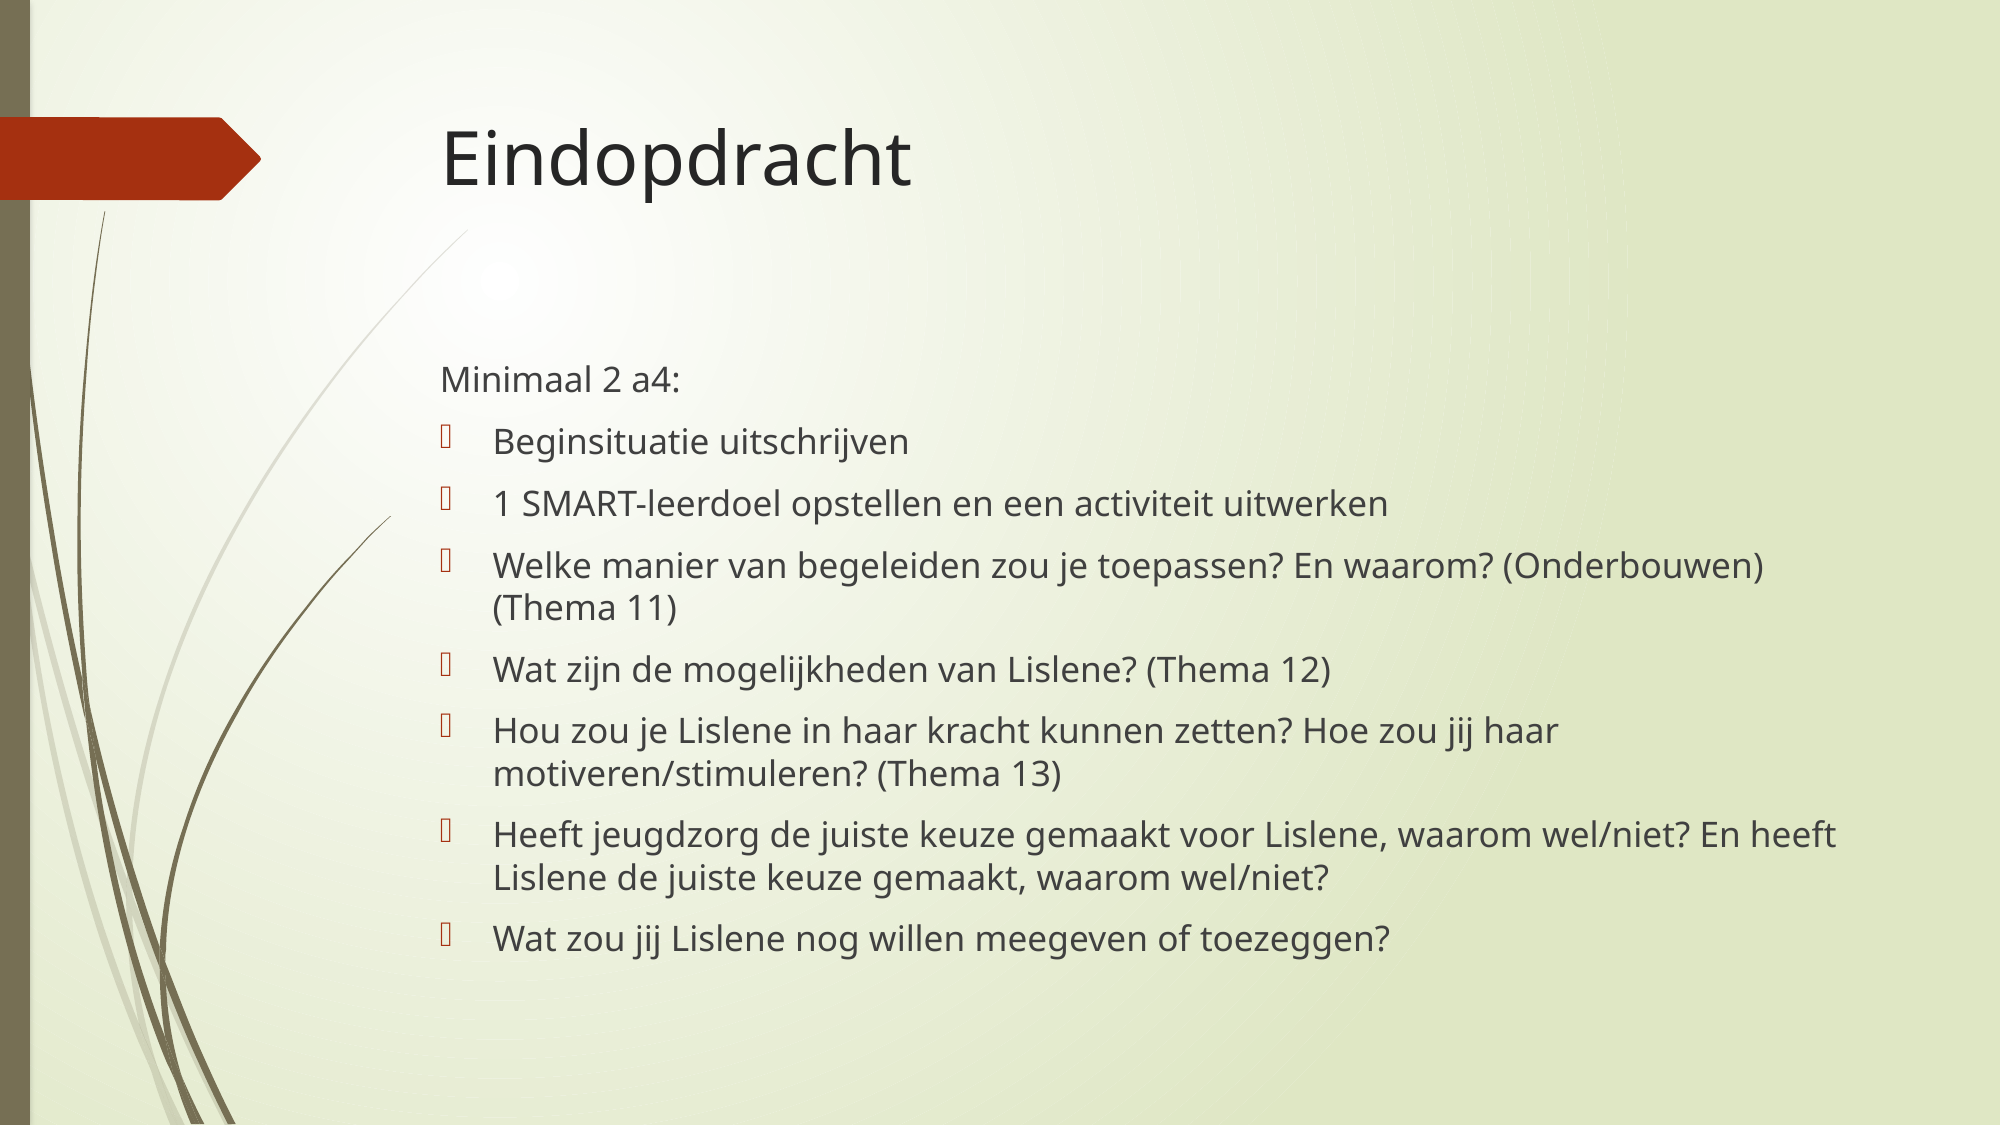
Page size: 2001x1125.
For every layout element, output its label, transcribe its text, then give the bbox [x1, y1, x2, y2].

title Eindopdracht [425, 102, 1888, 313]
list Minimaal 2 a4: Beginsituatie uitschrijven 1 SMART-leerdoel opstellen en een activiteit uitwerken Welke manier van begeleiden zou je toepassen? En waarom? (Onderbouwen) (Thema 11) Wat zijn de mogelijkheden van Lislene? (Thema 12) Hou zou je Lislene in haar kracht kunnen zetten? Hoe zou jij haar motiveren/stimuleren? (Thema 13) Heeft jeugdzorg de juiste keuze gemaakt voor Lislene, waarom wel/niet? En heeft Lislene de juiste keuze gemaakt, waarom wel/niet? Wat zou jij Lislene nog willen meegeven of toezeggen? [424, 350, 1888, 970]
